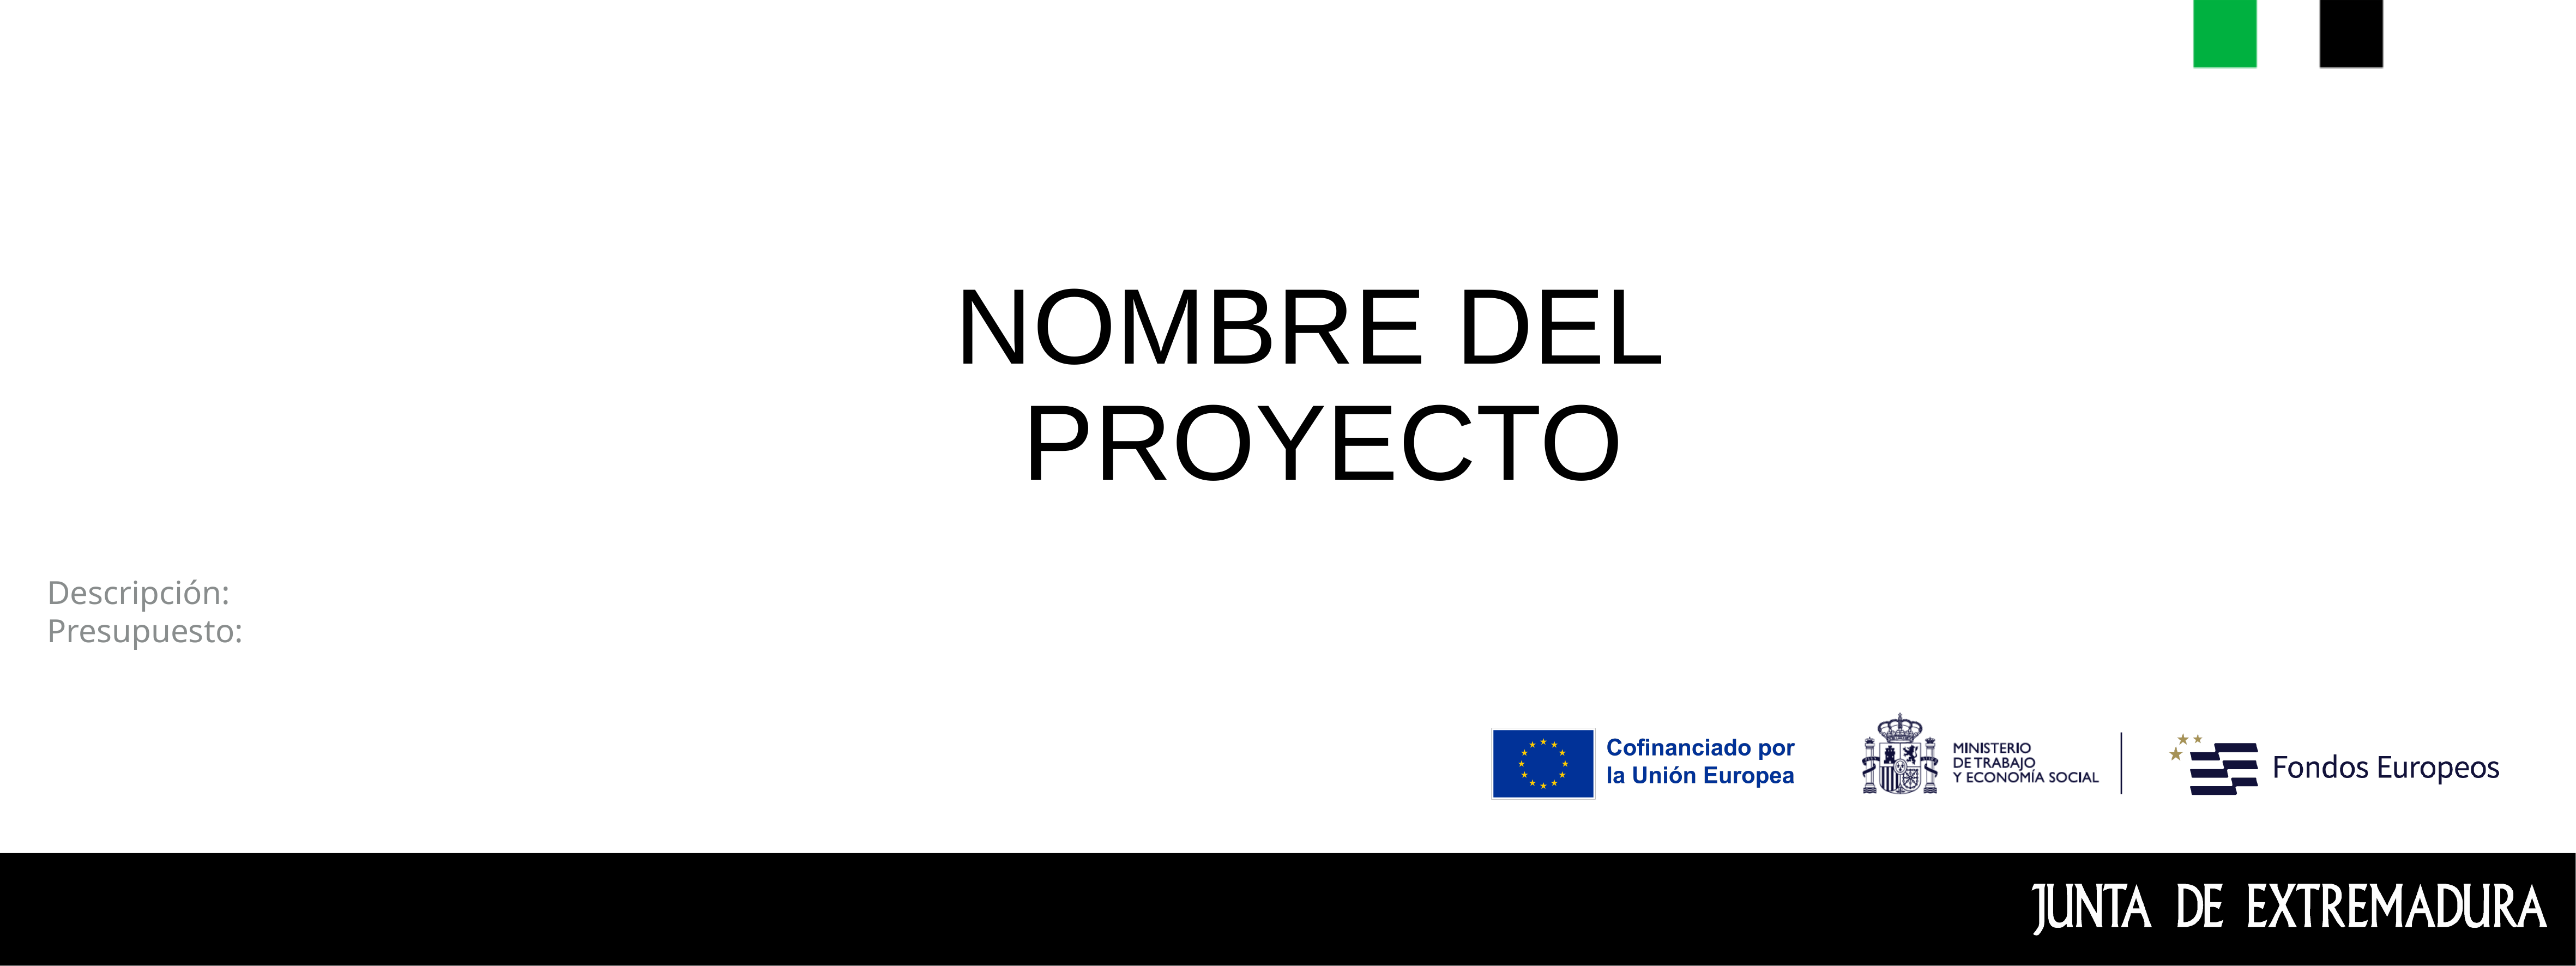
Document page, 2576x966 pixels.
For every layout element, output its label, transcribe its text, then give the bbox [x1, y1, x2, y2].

picture [1829, 705, 2149, 803]
picture [1488, 724, 1809, 803]
picture [2162, 727, 2505, 800]
picture [2031, 884, 2547, 935]
title NOMBRE DEL PROYECTO [357, 267, 2289, 508]
text_box [0, 853, 2576, 966]
text_box Descripción: Presupuesto: [39, 569, 521, 691]
picture [2192, 0, 2386, 69]
